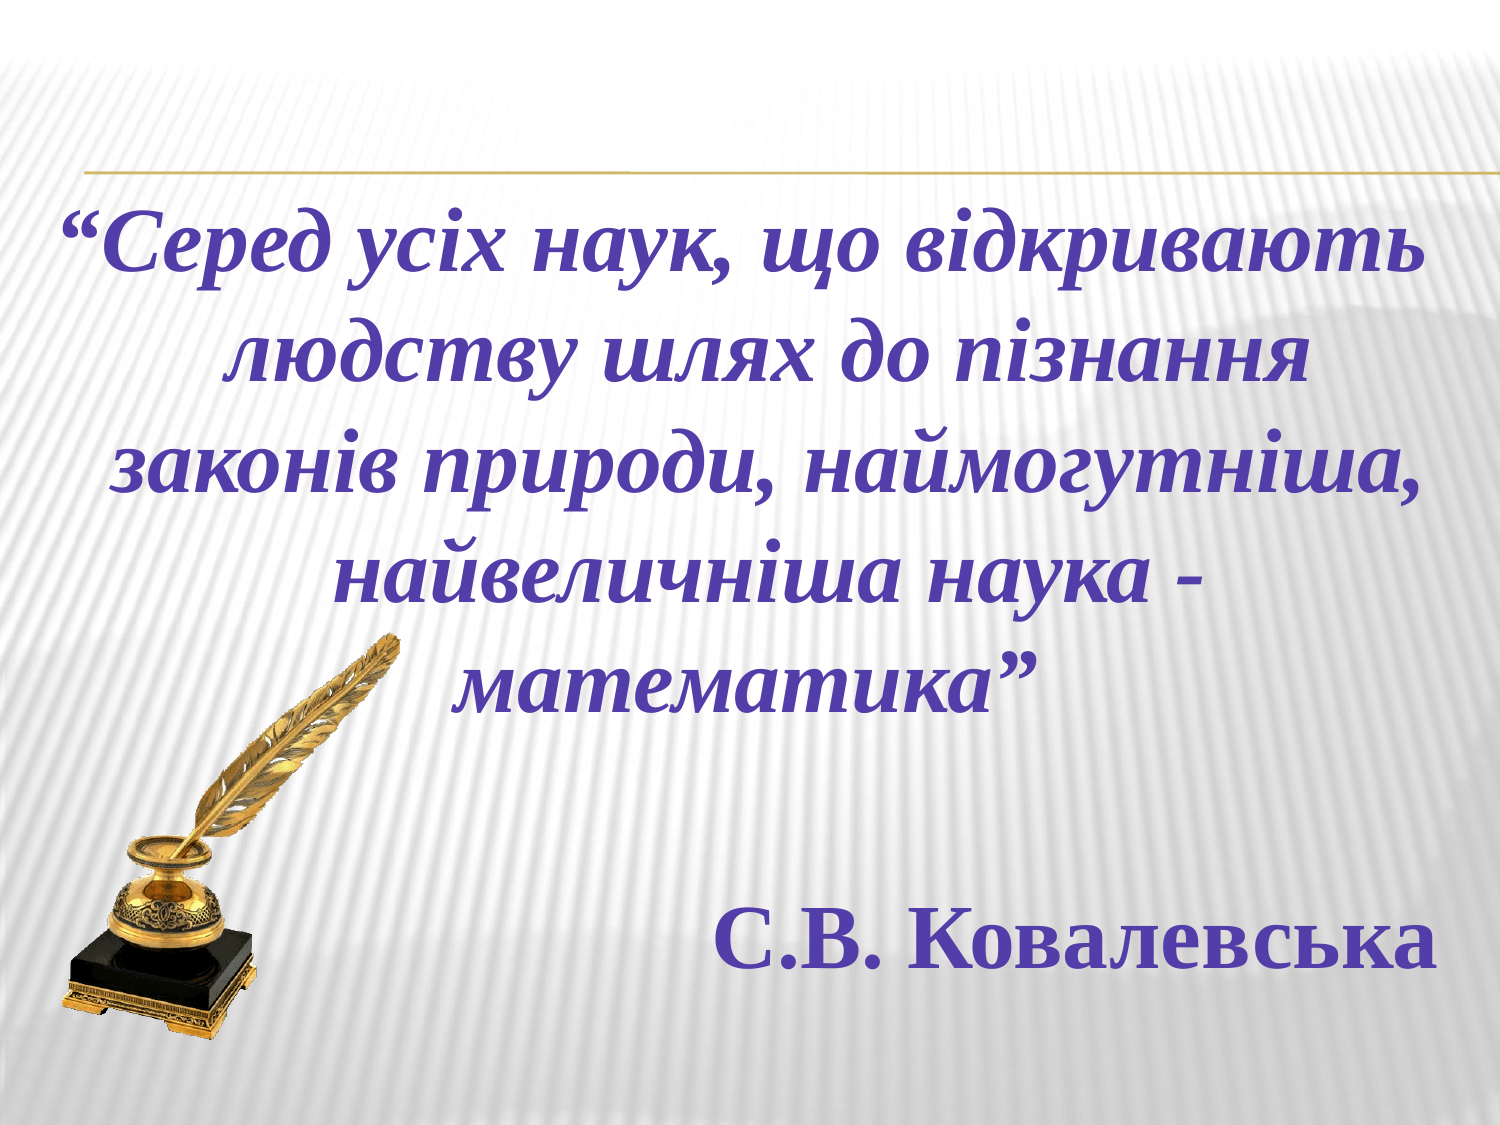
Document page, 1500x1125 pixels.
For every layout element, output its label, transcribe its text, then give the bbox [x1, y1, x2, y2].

picture [52, 621, 412, 1043]
list “Серед усіх наук, що відкривають людству шлях до пізнання законів природи, наймогутніша, найвеличніша наука - математика” С.В. Ковалевська [29, 172, 1455, 1083]
